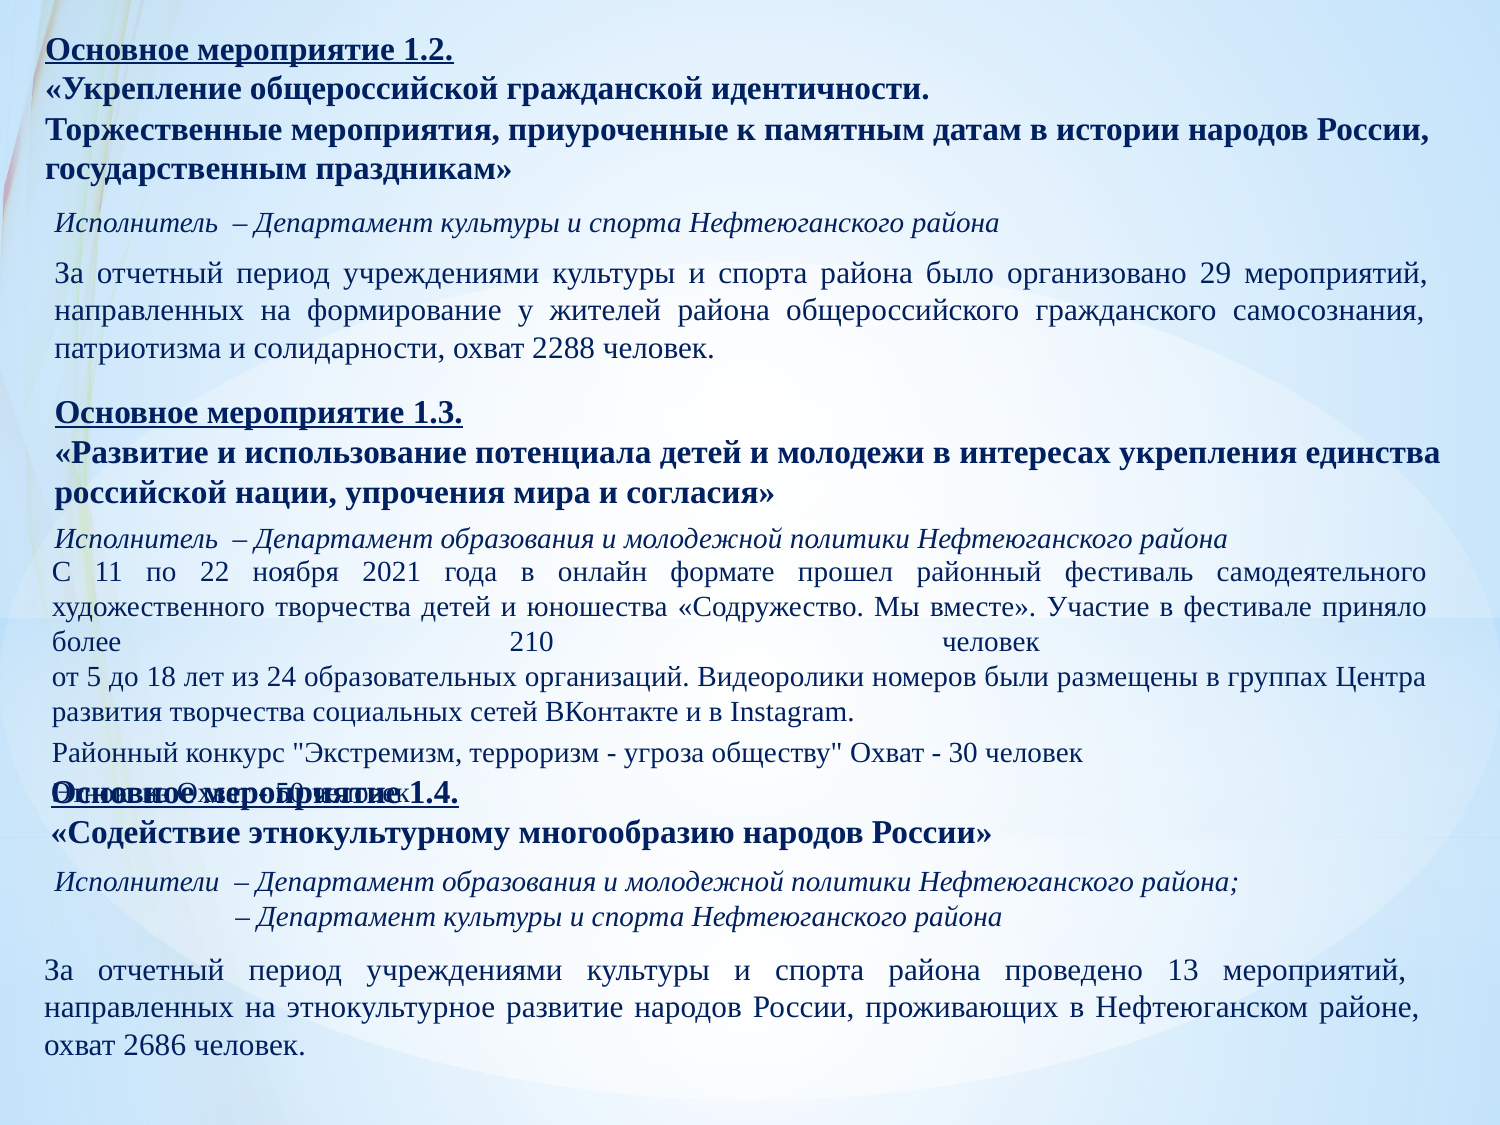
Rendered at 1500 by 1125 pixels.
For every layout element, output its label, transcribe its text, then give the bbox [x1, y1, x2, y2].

text_box Исполнители – Департамент образования и молодежной политики Нефтеюганского района; – Департамент культуры и спорта Нефтеюганского района [39, 854, 1400, 940]
text_box За отчетный период учреждениями культуры и спорта района было организовано 29 мероприятий, направленных на формирование у жителей района общероссийского гражданского самосознания, патриотизма и солидарности, охват 2288 человек. [39, 244, 1458, 372]
list Основное мероприятие 1.4. «Содействие этнокультурному многообразию народов России» [35, 763, 1465, 858]
list Основное мероприятие 1.3. «Развитие и использование потенциала детей и молодежи в интересах укрепления единства российской нации, упрочения мира и согласия» [39, 385, 1469, 516]
text_box За отчетный период учреждениями культуры и спорта района проведено 13 мероприятий, направленных на этнокультурное развитие народов России, проживающих в Нефтеюганском районе, охват 2686 человек. [29, 941, 1447, 1069]
list Основное мероприятие 1.2. «Укрепление общероссийской гражданской идентичности. Торжественные мероприятия, приуроченные к памятным датам в истории народов России, государственным праздникам» [29, 17, 1459, 197]
text_box Исполнитель – Департамент образования и молодежной политики Нефтеюганского района [39, 511, 1400, 544]
text_box Исполнитель – Департамент культуры и спорта Нефтеюганского района [39, 196, 1046, 244]
text_box С 11 по 22 ноября 2021 года в онлайн формате прошел районный фестиваль самодеятельного художественного творчества детей и юношества «Содружество. Мы вместе». Участие в фестивале приняло более 210 человек от 5 до 18 лет из 24 образовательных организаций. Видеоролики номеров были размещены в группах Центра развития творчества социальных сетей ВКонтакте и в Instagram. Районный конкурс "Экстремизм, терроризм - угроза обществу" Охват - 30 человек Этноквиз Охват - 50 человек [37, 544, 1443, 816]
